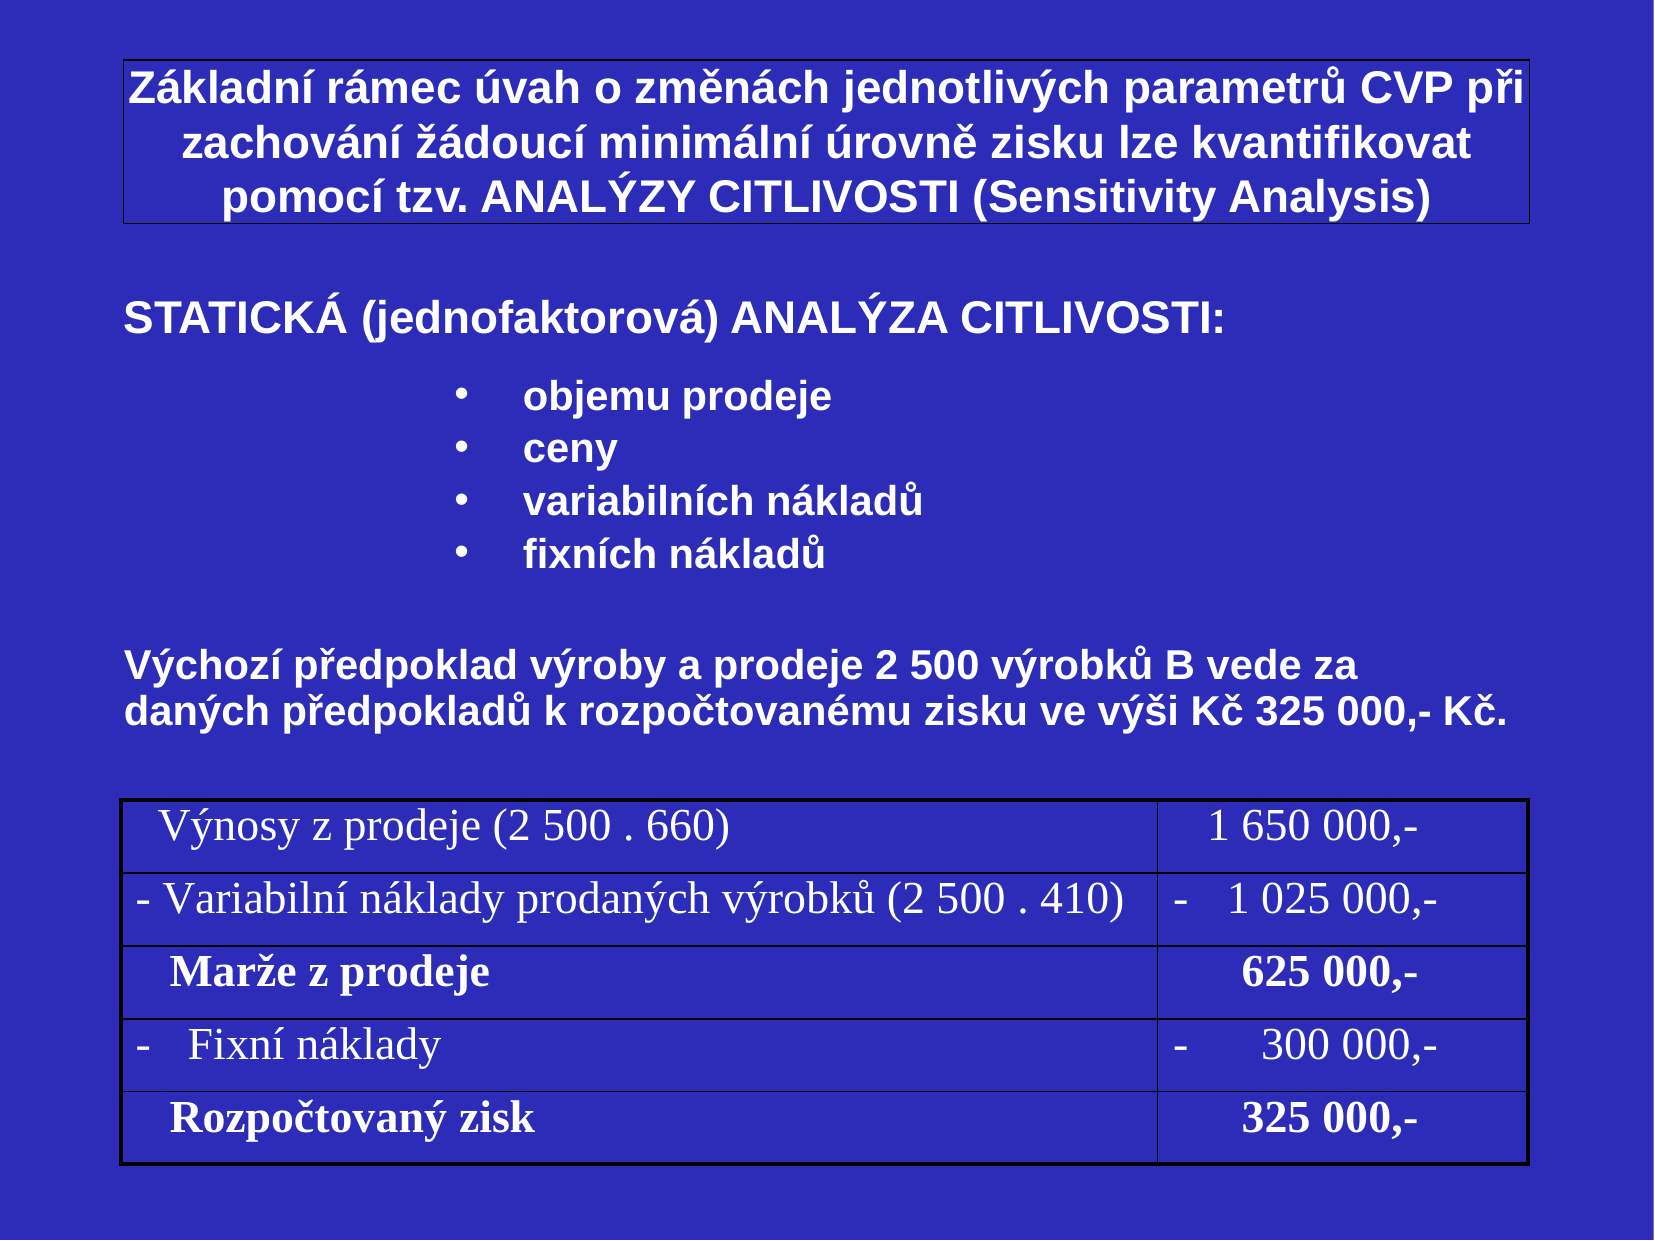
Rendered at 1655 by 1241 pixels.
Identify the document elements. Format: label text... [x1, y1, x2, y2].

table_cell Marže z prodeje [123, 947, 1157, 1018]
table_cell - Fixní náklady [123, 1020, 1157, 1091]
text_box Základní rámec úvah o změnách jednotlivých parametrů CVP při zachování žádoucí minimální úrovně zisku lze kvantifikovat pomocí tzv. ANALÝZY CITLIVOSTI (Sensitivity Analysis) [123, 60, 1530, 224]
table_cell 325 000,- [1158, 1092, 1526, 1162]
text_box STATICKÁ (jednofaktorová) ANALÝZA CITLIVOSTI: objemu prodeje ceny variabilních nákladů fixních nákladů Výchozí předpoklad výroby a prodeje 2 500 výrobků B vede za daných předpokladů k rozpočtovanému zisku ve výši Kč 325 000,- Kč. [121, 287, 1515, 735]
table_cell 625 000,- [1158, 947, 1526, 1018]
table_cell Rozpočtovaný zisk [123, 1092, 1157, 1162]
text_box [0, 0, 1654, 1240]
table_cell - Variabilní náklady prodaných výrobků (2 500 . 410) [123, 874, 1157, 945]
table_header 1 650 000,- [1158, 802, 1526, 872]
table_cell - 1 025 000,- [1158, 874, 1526, 945]
table_header Výnosy z prodeje (2 500 . 660) [123, 802, 1157, 872]
table_cell - 300 000,- [1158, 1020, 1526, 1091]
